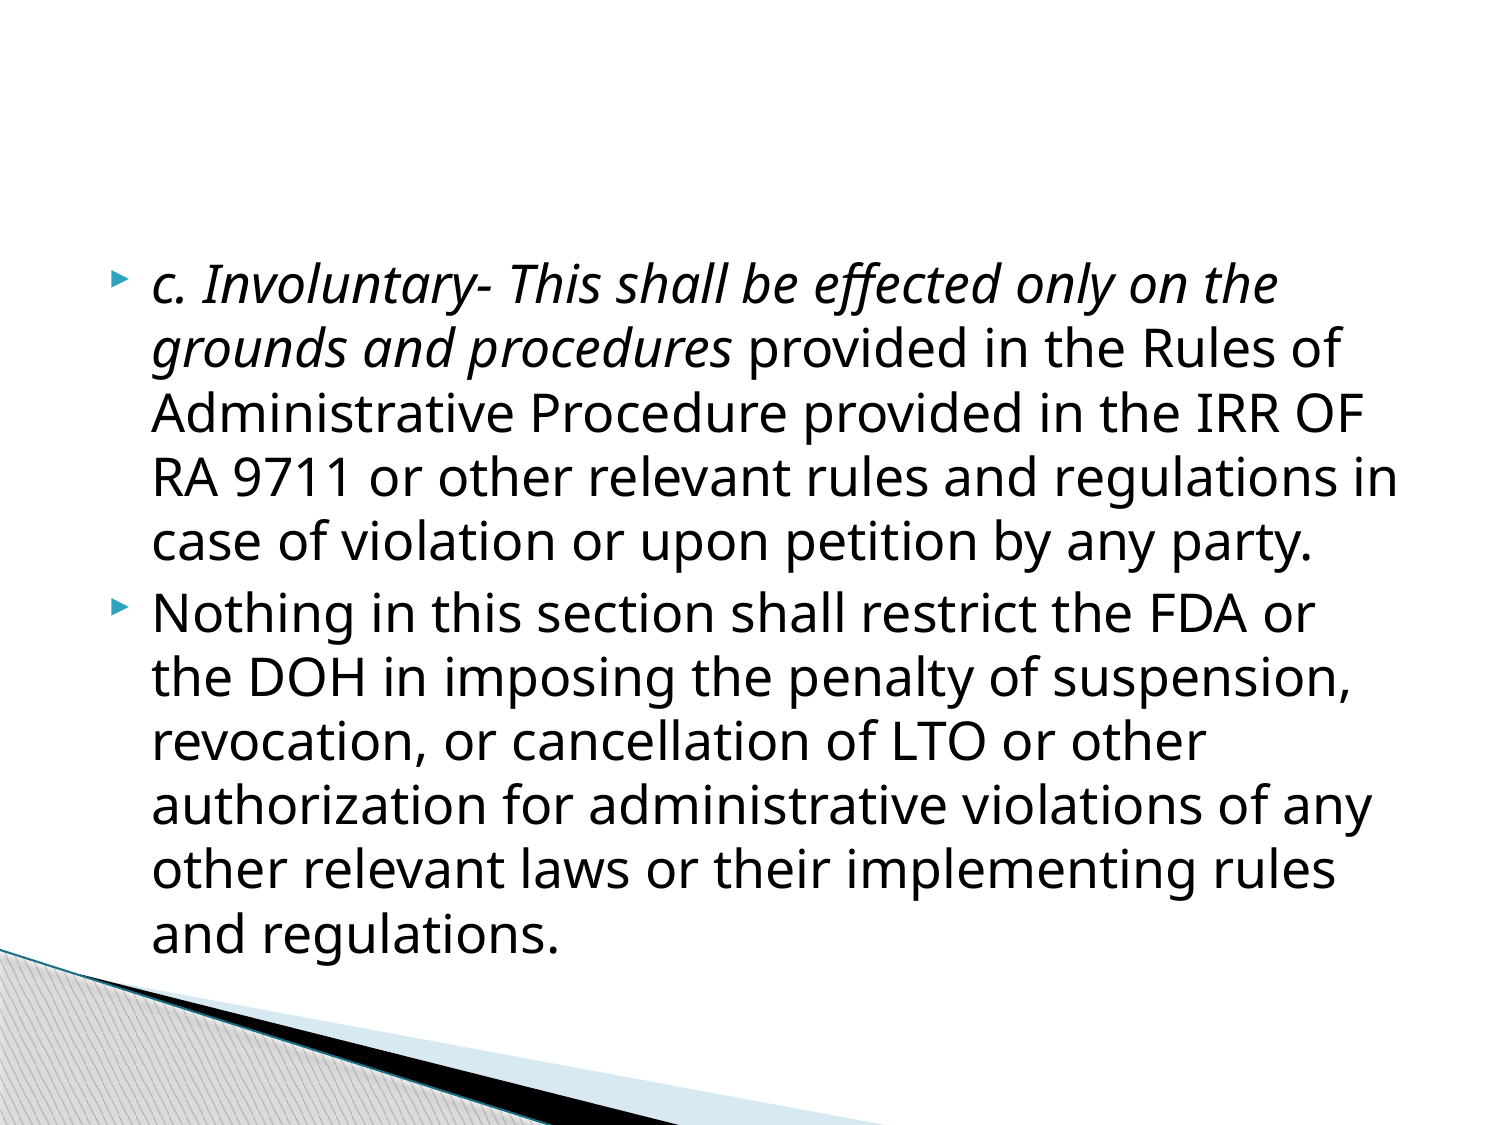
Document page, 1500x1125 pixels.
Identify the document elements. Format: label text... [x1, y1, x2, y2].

list c. Involuntary- This shall be effected only on the grounds and procedures provided in the Rules of Administrative Procedure provided in the IRR OF RA 9711 or other relevant rules and regulations in case of violation or upon petition by any party. Nothing in this section shall restrict the FDA or the DOH in imposing the penalty of suspension, revocation, or cancellation of LTO or other authorization for administrative violations of any other relevant laws or their implementing rules and regulations. [75, 243, 1425, 986]
